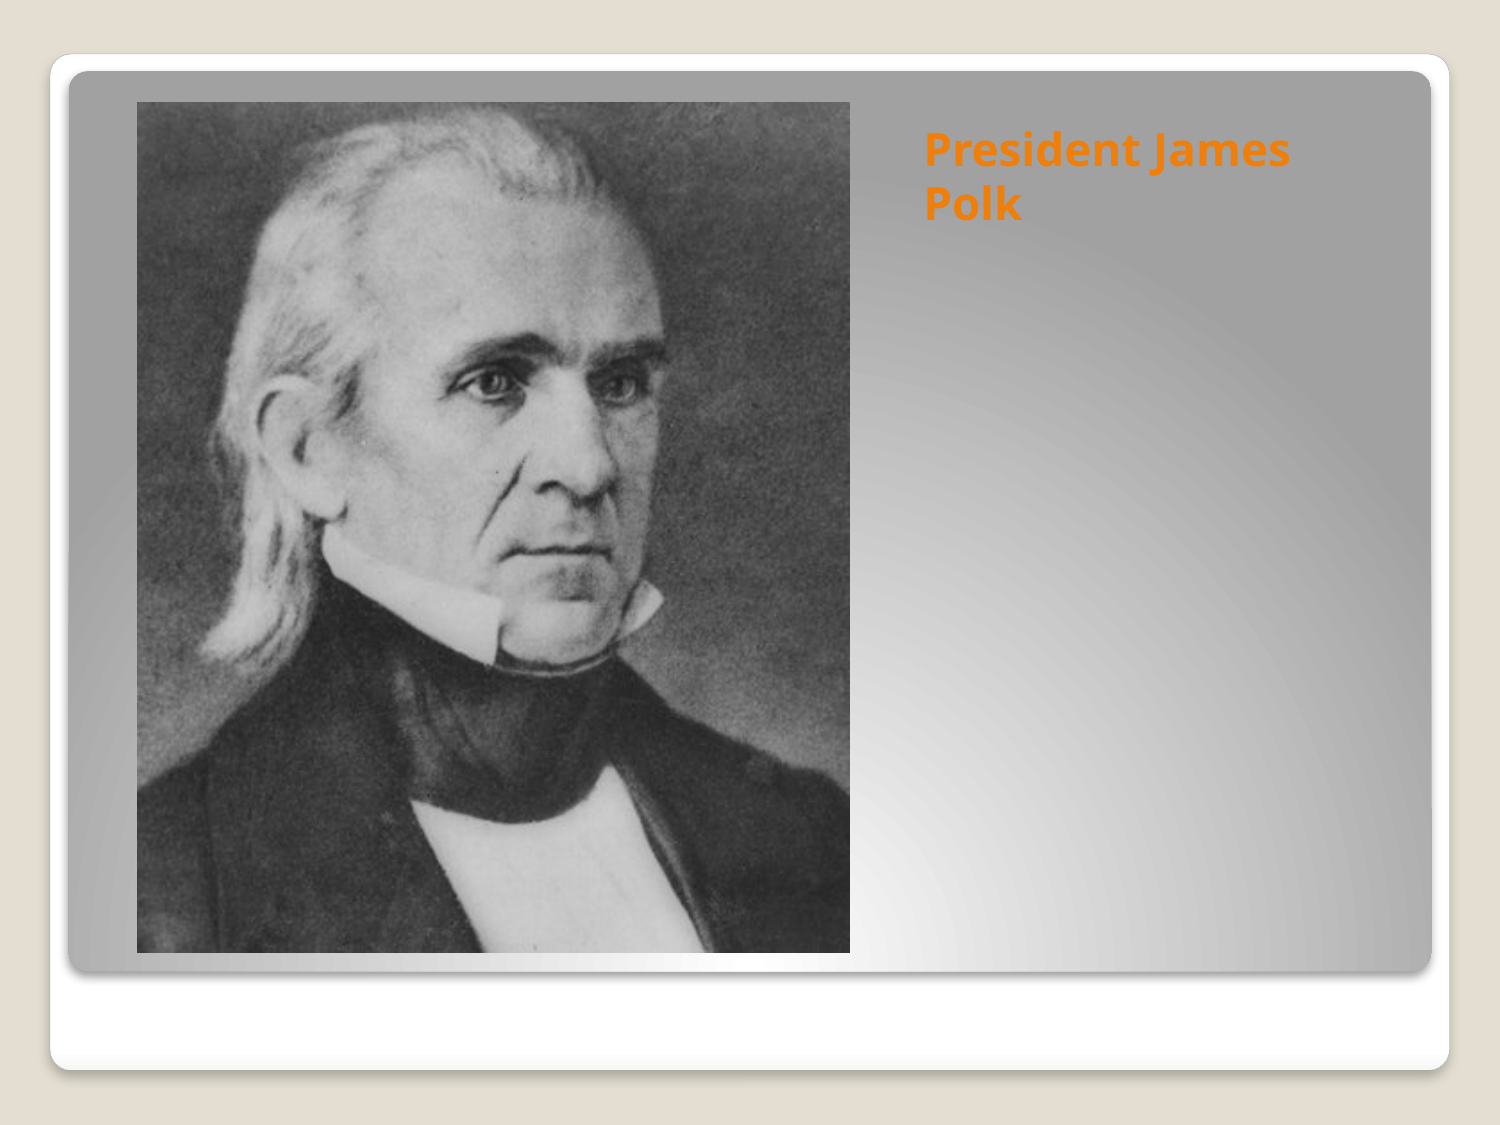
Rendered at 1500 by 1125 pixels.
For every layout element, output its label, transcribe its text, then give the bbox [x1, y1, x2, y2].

title President James Polk [908, 87, 1397, 238]
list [137, 102, 851, 953]
